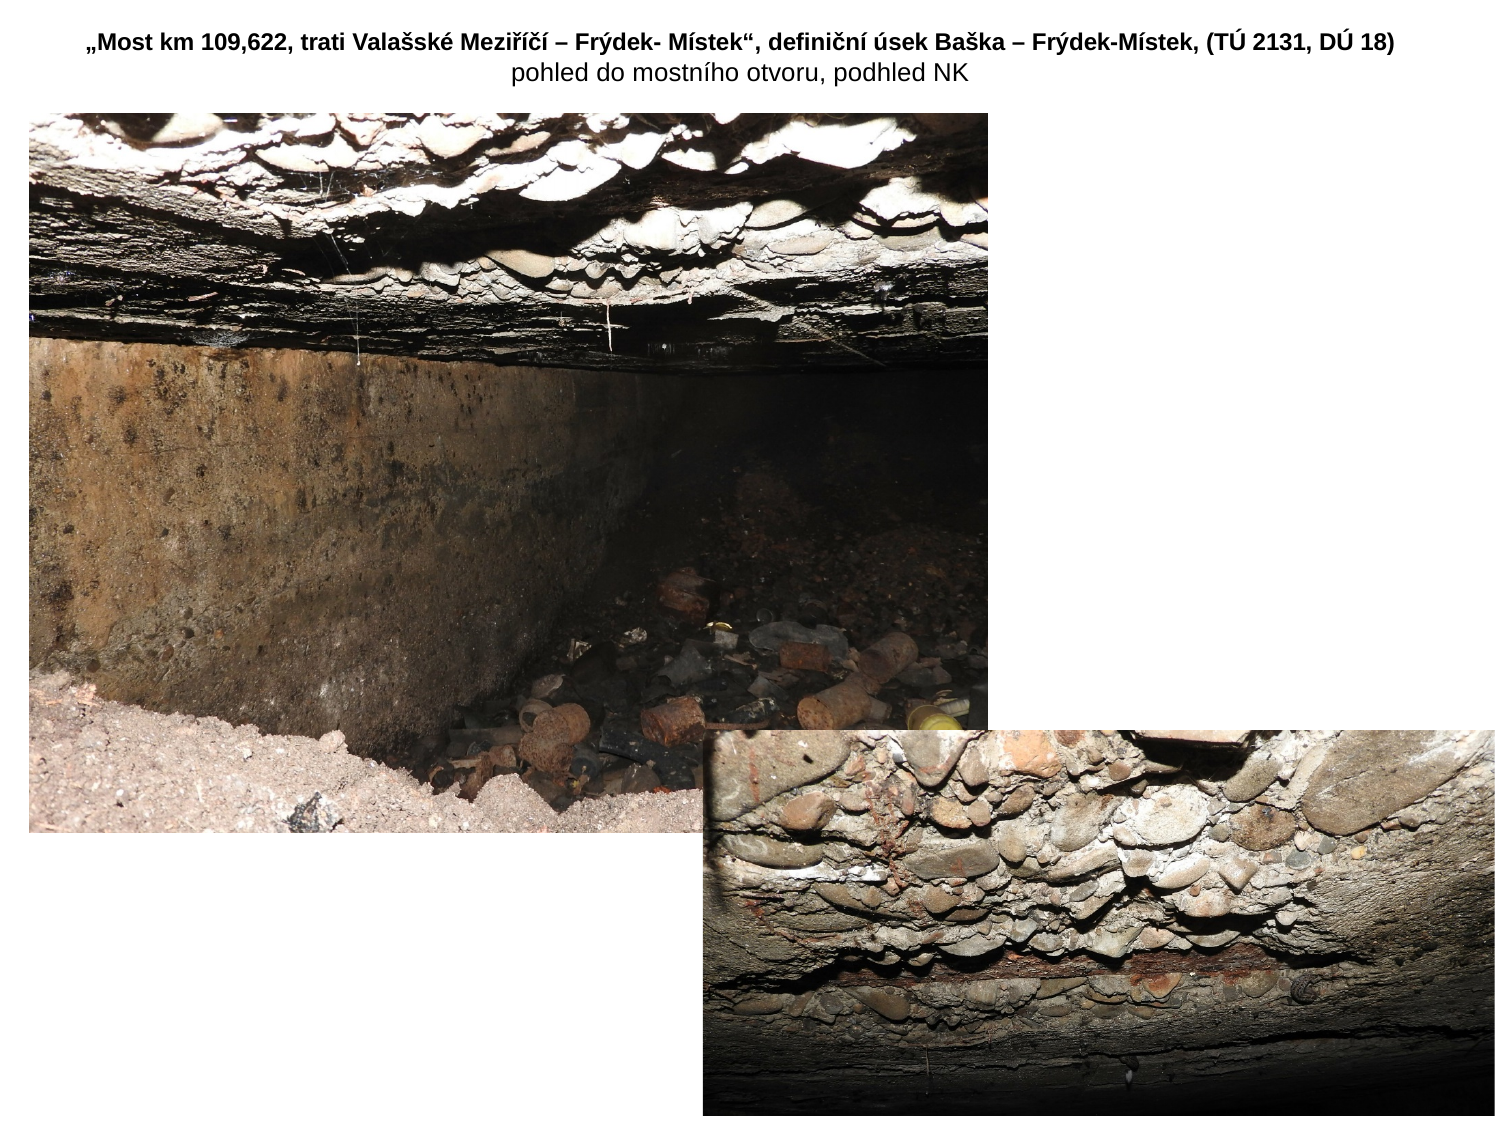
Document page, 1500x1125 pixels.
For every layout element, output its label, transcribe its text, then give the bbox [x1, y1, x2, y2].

picture [29, 113, 988, 833]
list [702, 730, 1495, 1116]
text_box „Most km 109,622, trati Valašské Meziříčí – Frýdek- Místek“, definiční úsek Baška – Frýdek-Místek, (TÚ 2131, DÚ 18) pohled do mostního otvoru, podhled NK [0, 9, 1485, 104]
